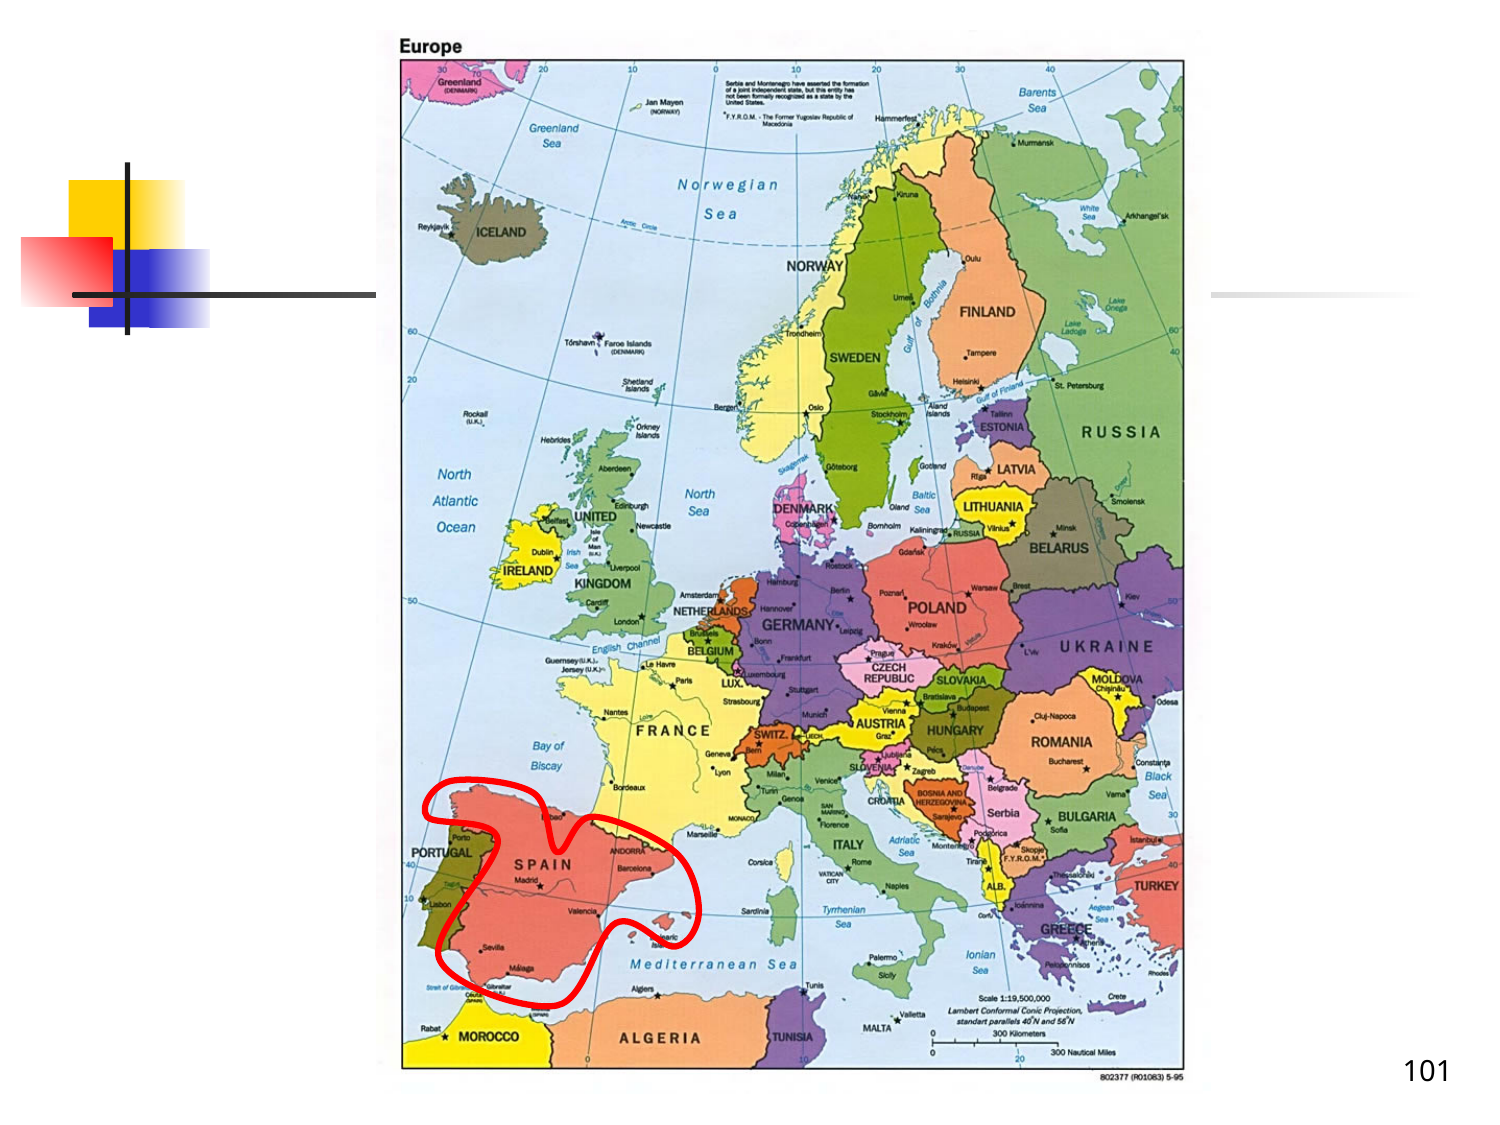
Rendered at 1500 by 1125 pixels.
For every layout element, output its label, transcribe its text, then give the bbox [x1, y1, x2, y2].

slide_number 101 [1215, 1023, 1468, 1100]
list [375, 30, 1211, 1095]
